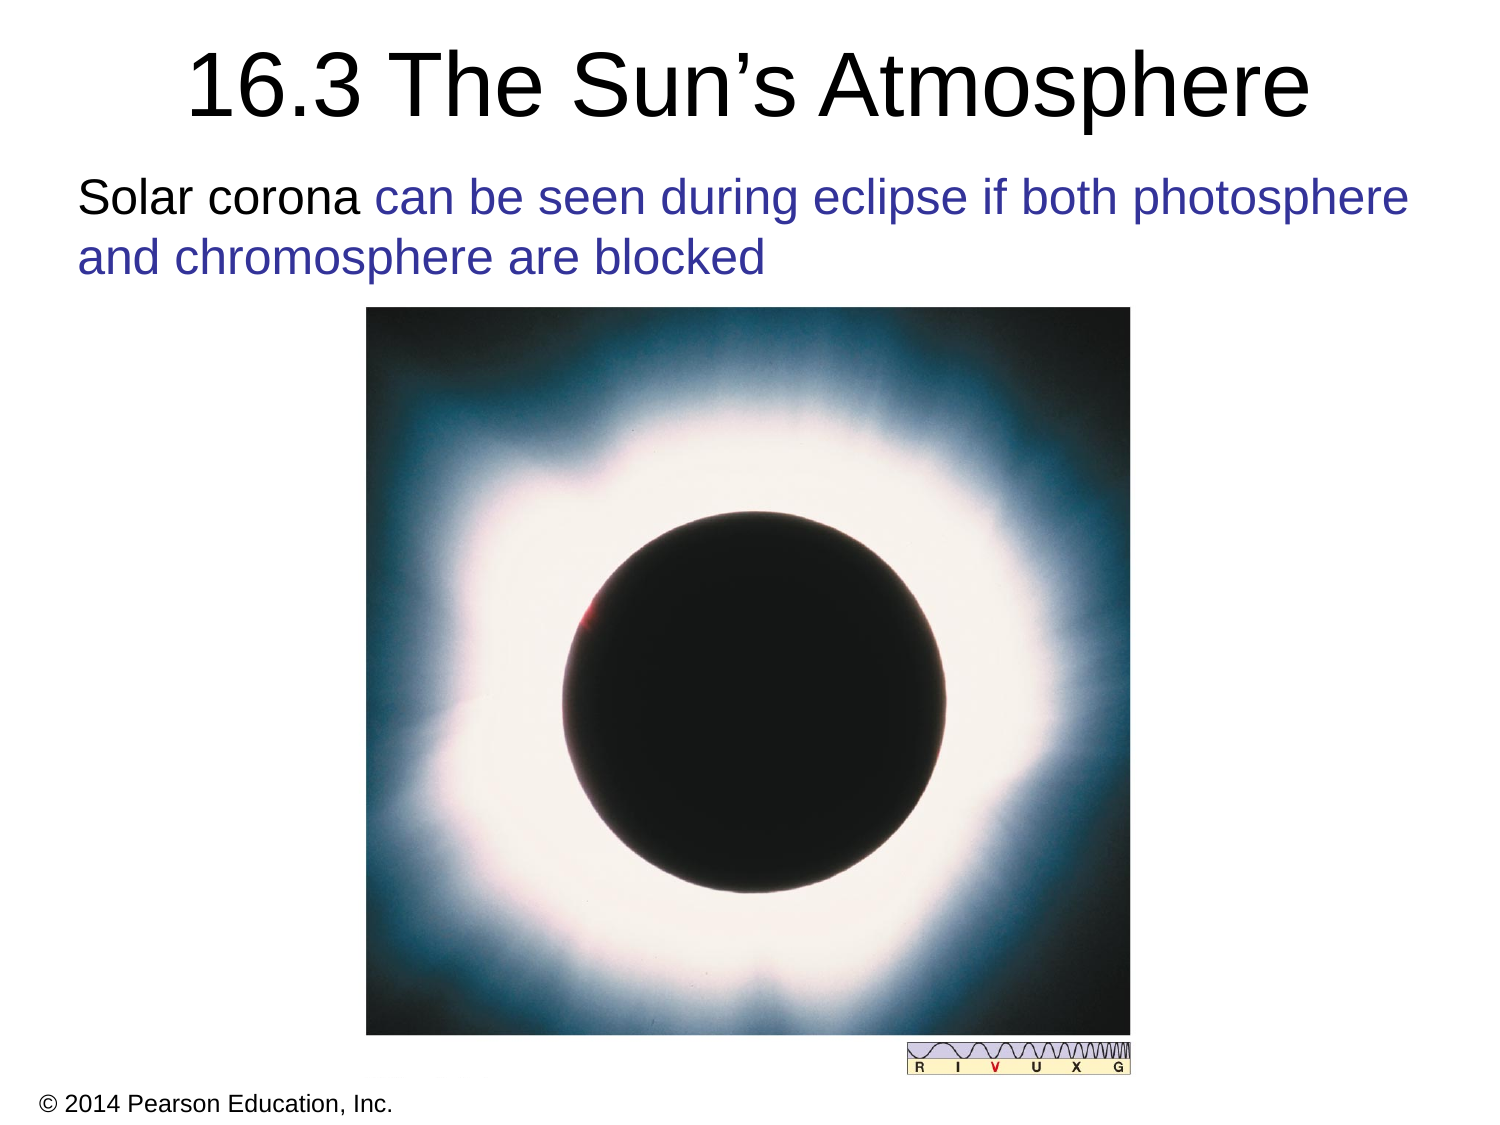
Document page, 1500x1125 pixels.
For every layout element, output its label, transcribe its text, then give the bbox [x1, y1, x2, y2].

title 16.3 The Sun’s Atmosphere [112, 0, 1388, 161]
text_box Solar corona can be seen during eclipse if both photosphere and chromosphere are blocked [62, 157, 1438, 292]
picture [358, 299, 1138, 1078]
